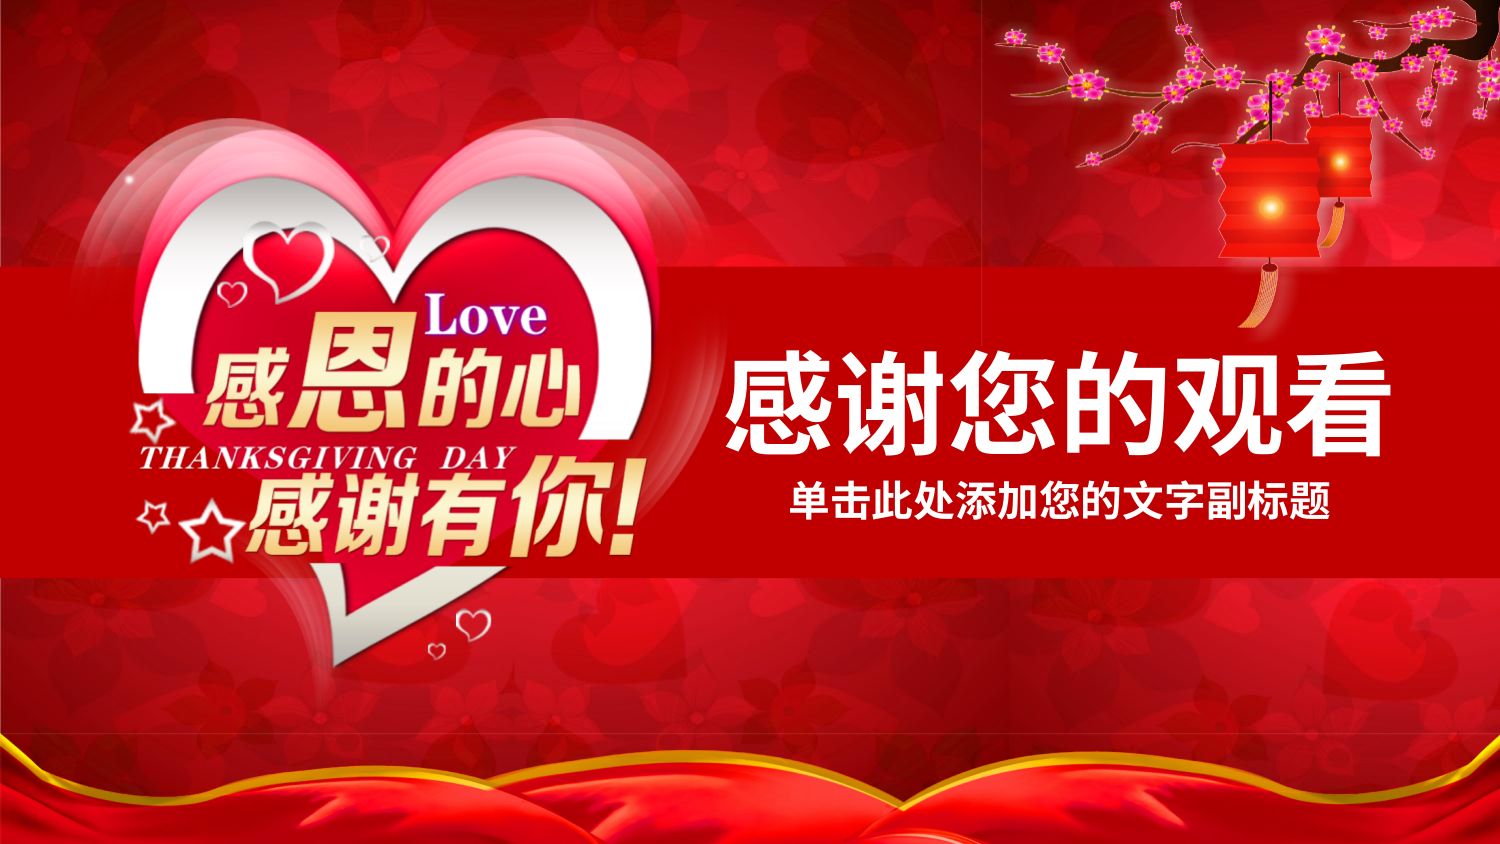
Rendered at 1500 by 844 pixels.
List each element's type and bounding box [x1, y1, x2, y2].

text_box [65, 118, 730, 727]
picture [0, 0, 1500, 844]
